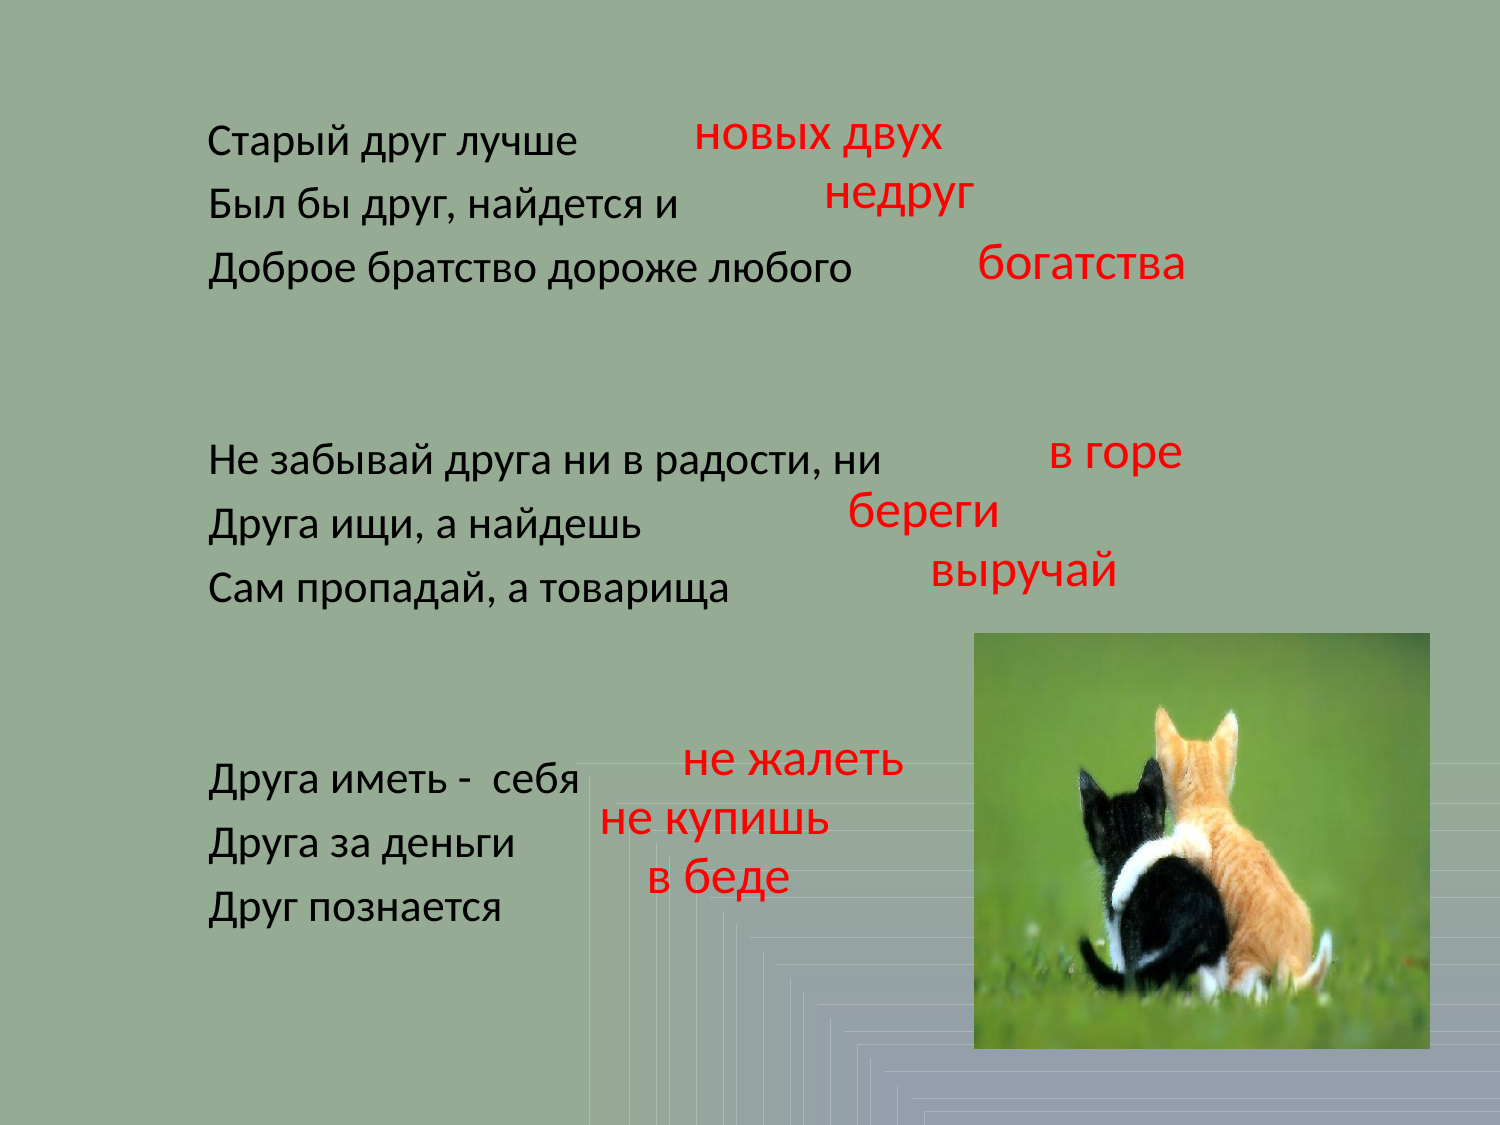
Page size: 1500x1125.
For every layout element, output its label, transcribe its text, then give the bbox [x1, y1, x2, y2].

text_box не купишь [584, 775, 963, 853]
text_box береги [832, 467, 1211, 546]
text_box недруг [809, 148, 1188, 227]
text_box богатства [962, 219, 1341, 298]
text_box новых двух [679, 89, 1058, 168]
text_box в горе [1033, 408, 1412, 487]
text_box выручай [915, 527, 1294, 605]
text_box в беде [631, 834, 968, 912]
text_box не жалеть [667, 715, 968, 794]
picture [973, 632, 1430, 1050]
list Старый друг лучше Был бы друг, найдется и Доброе братство дороже любого Не забывай друга ни в радости, ни Друга ищи, а найдешь Сам пропадай, а товарища Друга иметь - себя Друга за деньги Друг познается [183, 101, 1350, 1005]
